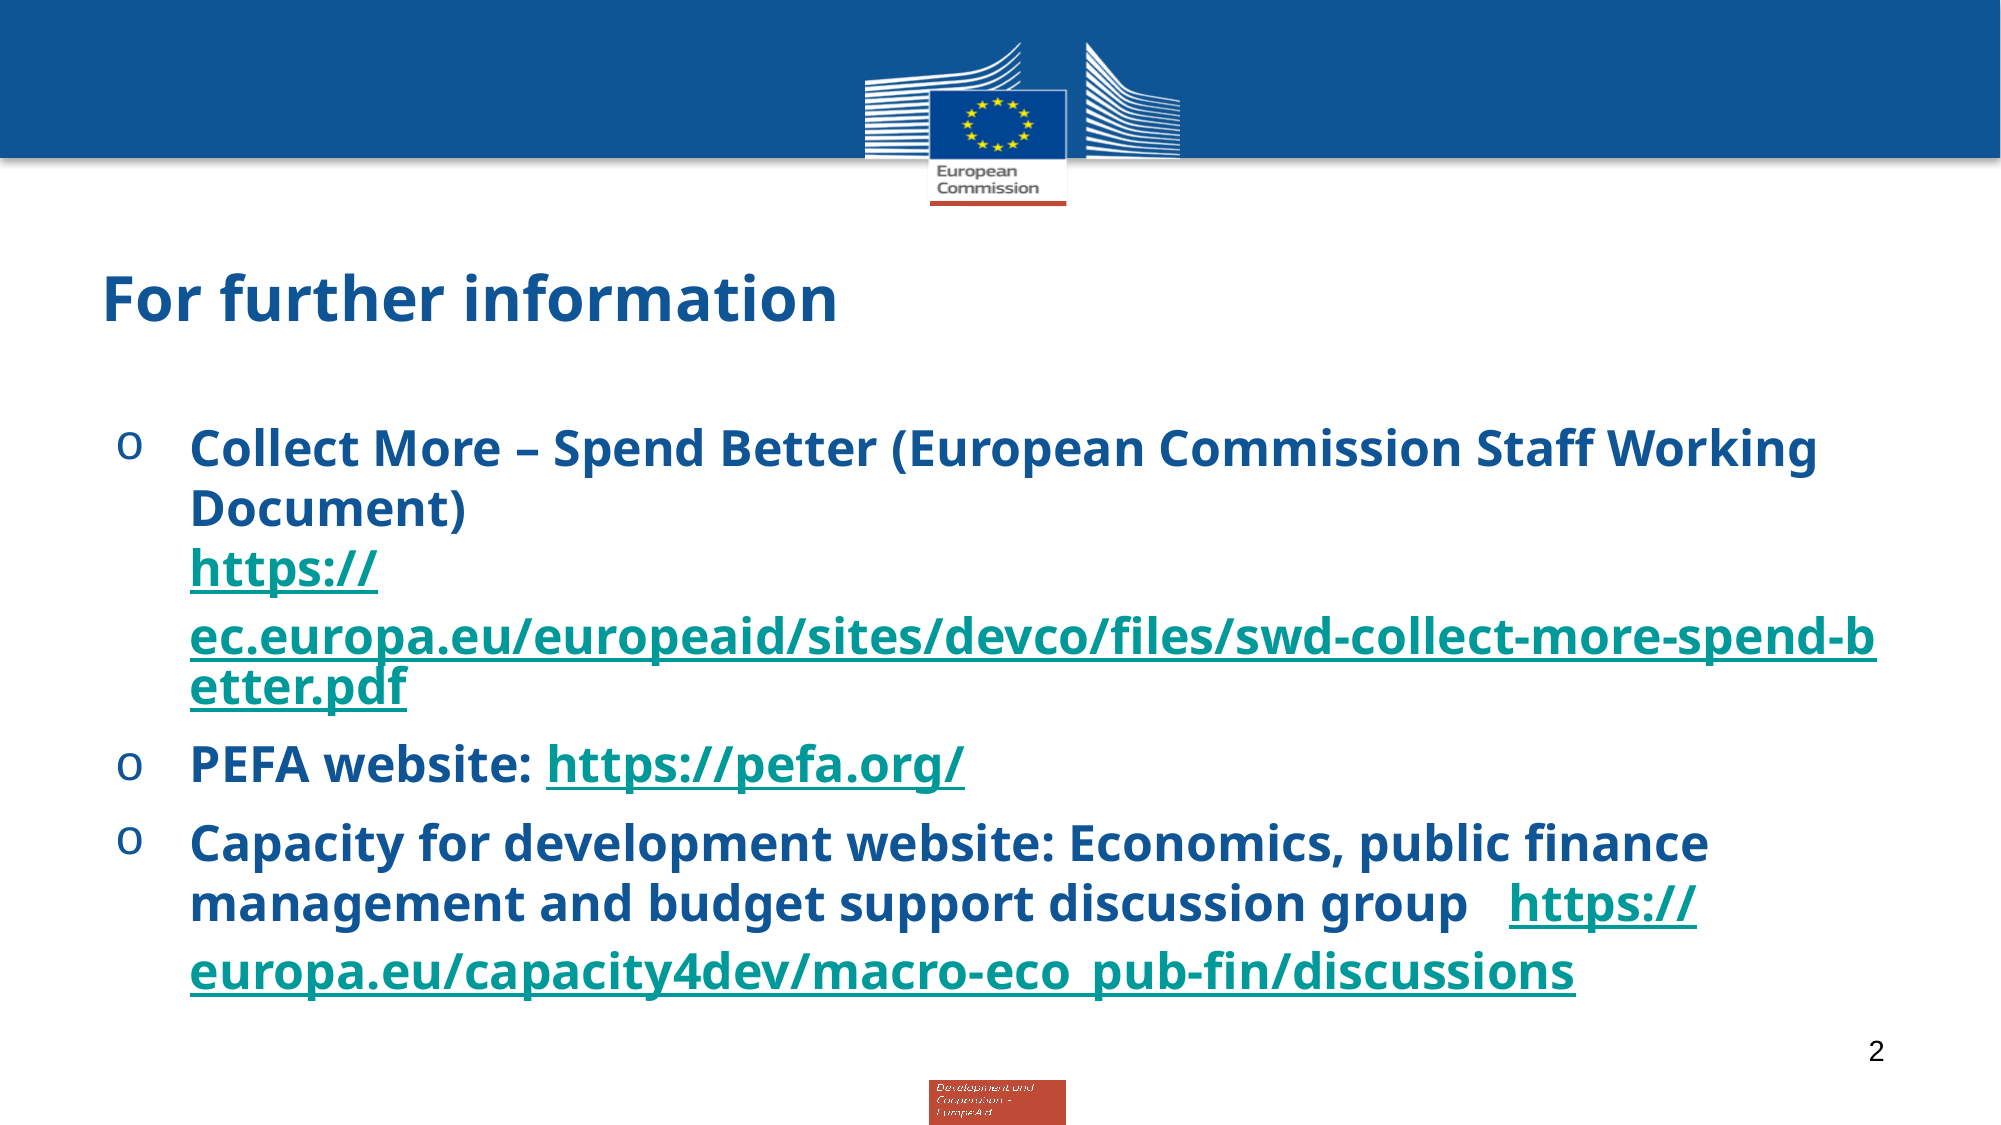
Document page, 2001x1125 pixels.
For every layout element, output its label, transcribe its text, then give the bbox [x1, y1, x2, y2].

picture [865, 42, 1180, 208]
slide_number 2 [1433, 1024, 1900, 1103]
list Collect More – Spend Better (European Commission Staff Working Document) https://ec.europa.eu/europeaid/sites/devco/files/swd-collect-more-spend-better.pdf PEFA website: https://pefa.org/ Capacity for development website: Economics, public finance management and budget support discussion group https://europa.eu/capacity4dev/macro-eco_pub-fin/discussions [99, 408, 1900, 988]
picture [931, 1082, 1065, 1123]
title For further information [86, 219, 1887, 374]
